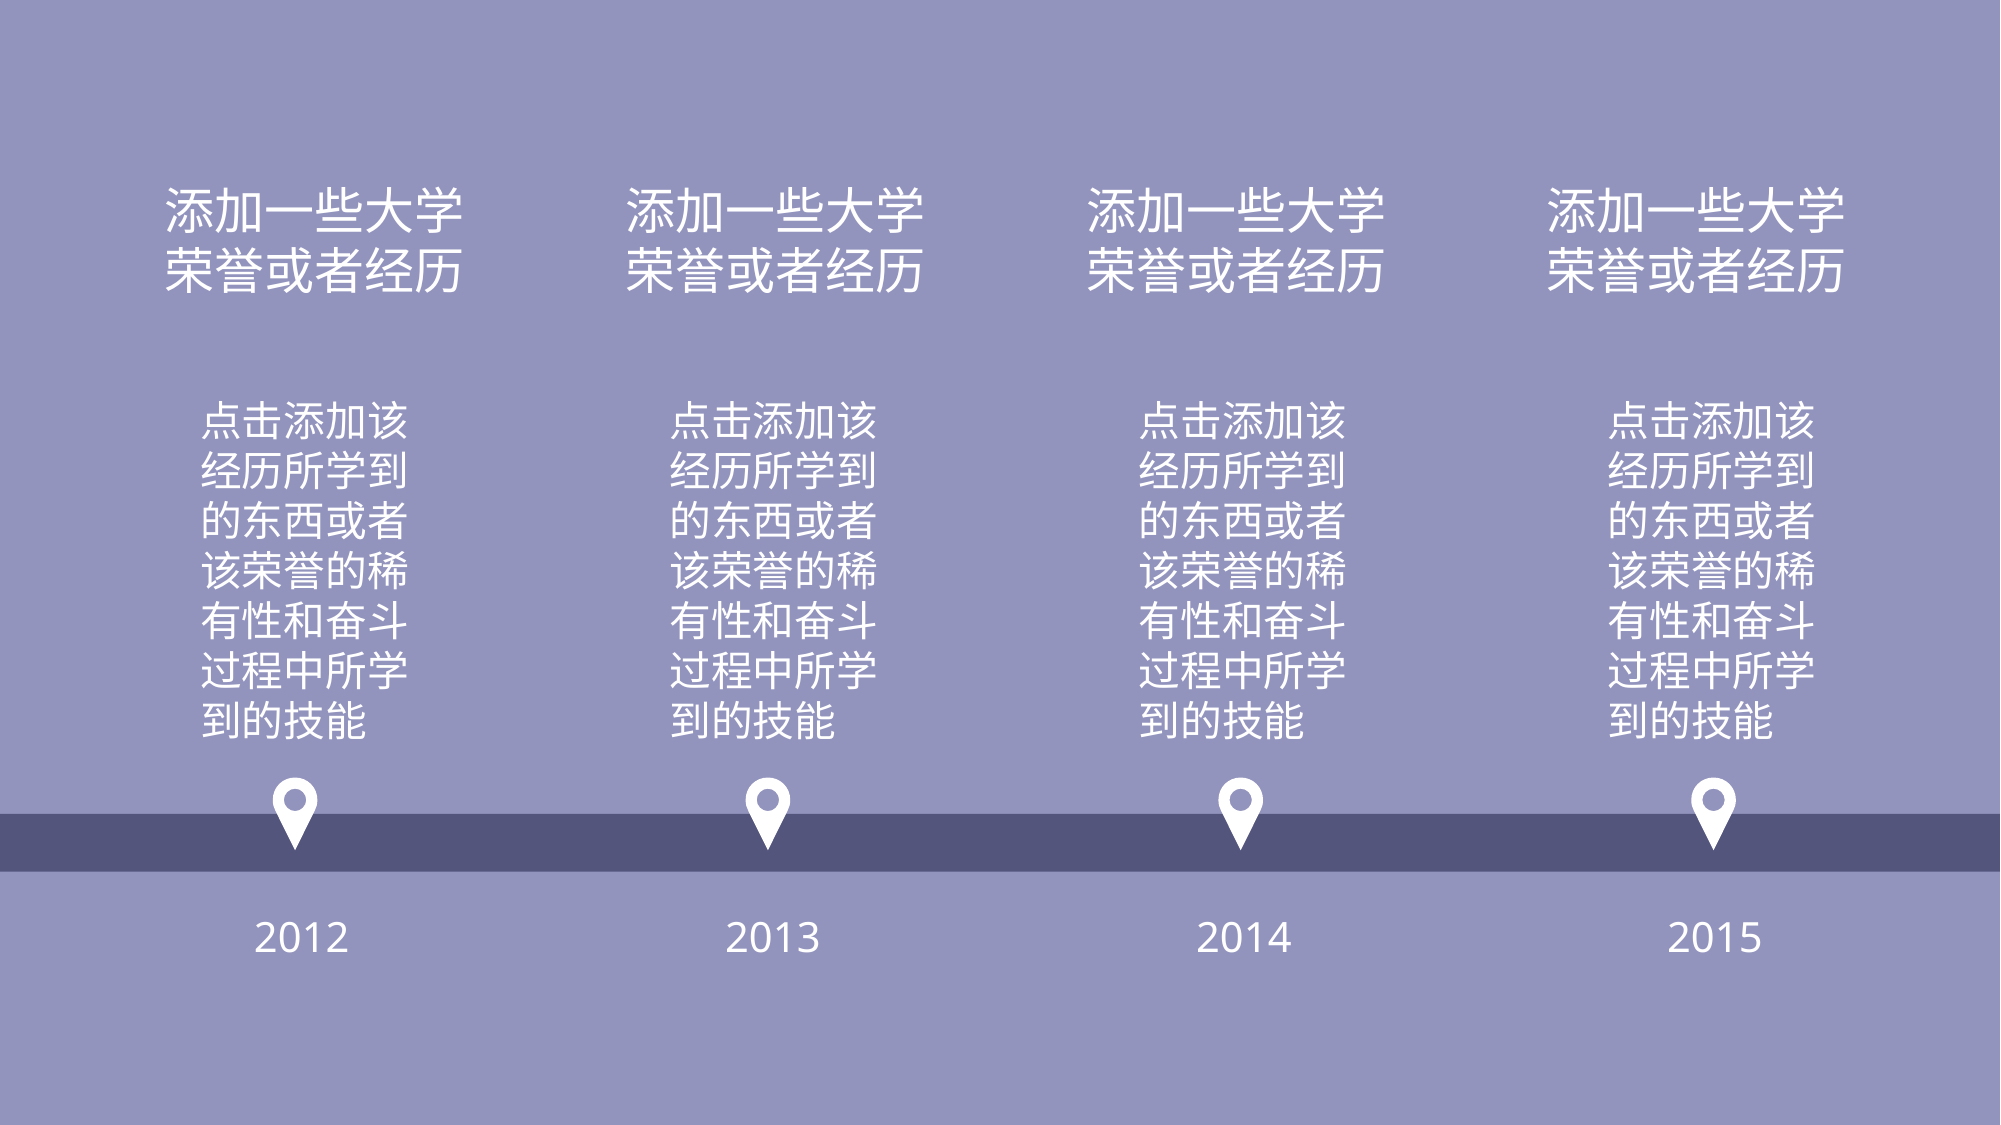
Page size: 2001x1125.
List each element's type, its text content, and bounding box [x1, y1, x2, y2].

text_box [0, 813, 2000, 873]
text_box [745, 777, 791, 851]
text_box 添加一些大学荣誉或者经历 [610, 172, 975, 308]
text_box [1218, 777, 1264, 851]
text_box [272, 777, 318, 851]
text_box 点击添加该经历所学到的东西或者该荣誉的稀有性和奋斗过程中所学到的技能 [1592, 387, 1868, 753]
text_box 添加一些大学荣誉或者经历 [150, 172, 514, 308]
text_box 点击添加该经历所学到的东西或者该荣誉的稀有性和奋斗过程中所学到的技能 [654, 387, 930, 753]
text_box 点击添加该经历所学到的东西或者该荣誉的稀有性和奋斗过程中所学到的技能 [1123, 387, 1399, 753]
text_box 2015 [1652, 903, 1820, 968]
text_box 添加一些大学荣誉或者经历 [1531, 172, 1896, 308]
text_box 2014 [1181, 903, 1349, 968]
text_box [1691, 777, 1736, 851]
text_box 2012 [239, 903, 407, 968]
text_box 点击添加该经历所学到的东西或者该荣誉的稀有性和奋斗过程中所学到的技能 [185, 387, 461, 753]
text_box 添加一些大学荣誉或者经历 [1071, 172, 1435, 308]
text_box 2013 [710, 903, 878, 968]
